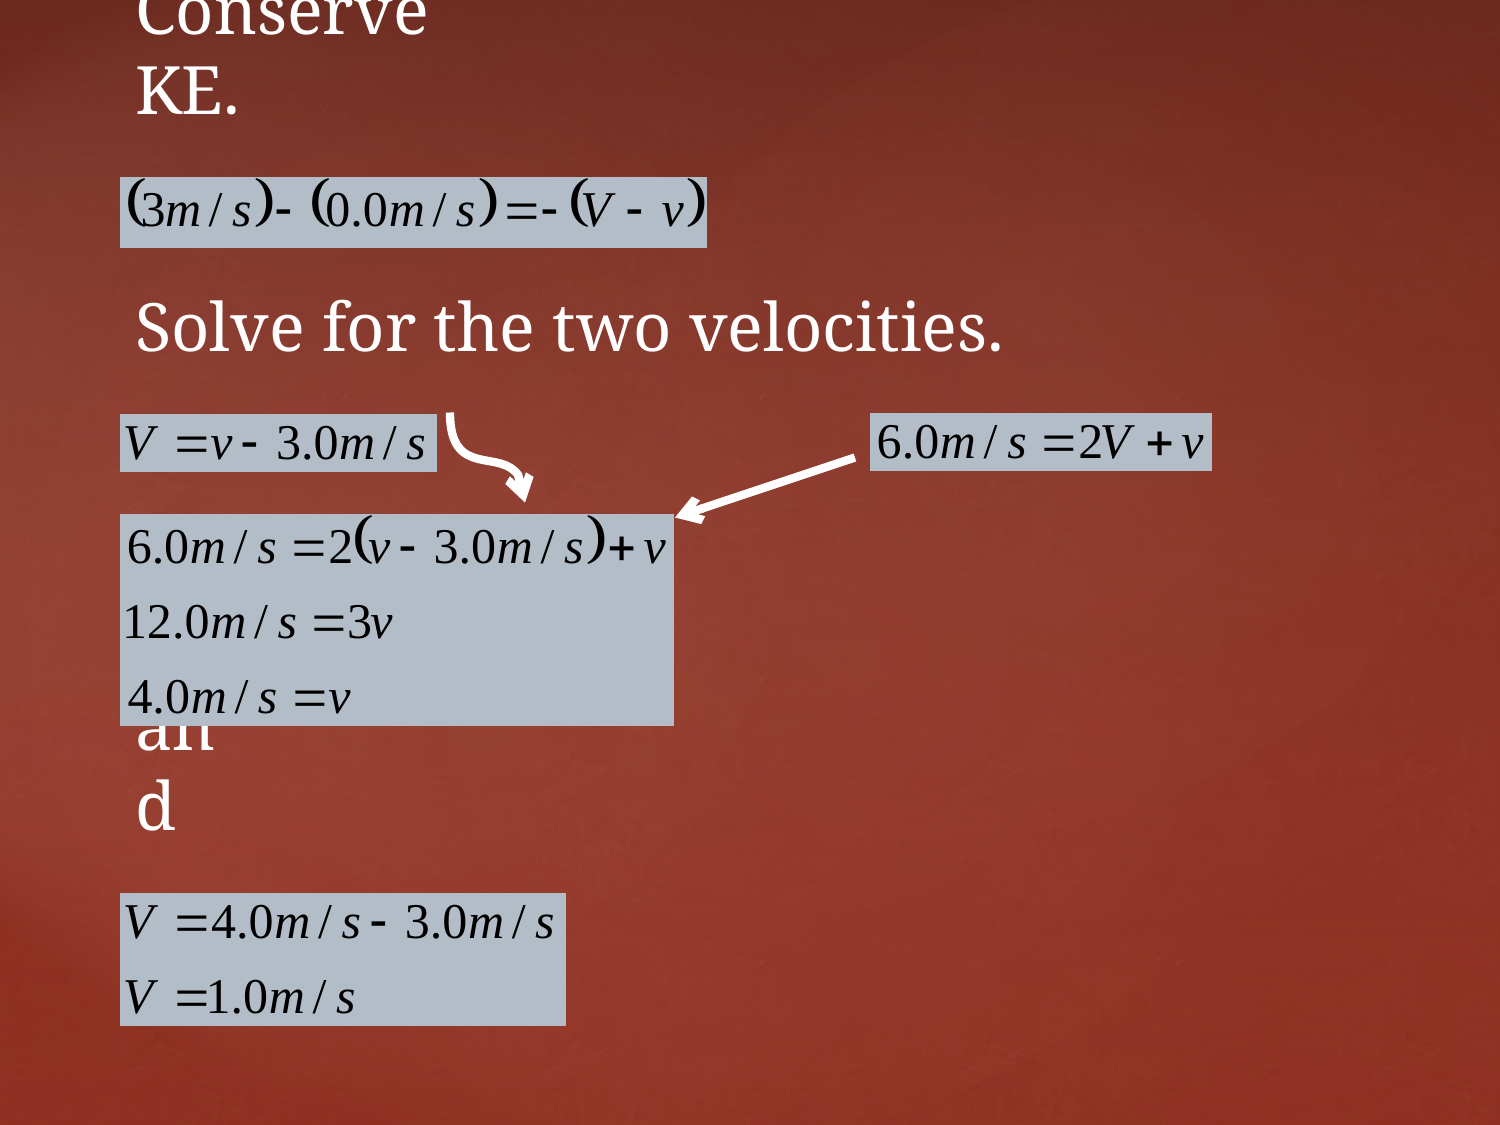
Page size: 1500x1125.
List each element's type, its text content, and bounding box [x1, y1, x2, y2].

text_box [119, 513, 675, 727]
text_box Solve for the two velocities. [119, 289, 1080, 372]
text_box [674, 456, 856, 518]
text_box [119, 176, 708, 249]
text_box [441, 419, 533, 496]
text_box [119, 413, 438, 473]
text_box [119, 891, 567, 1027]
title Conserve KE. [120, 52, 533, 135]
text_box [869, 411, 1213, 472]
text_box and [120, 768, 263, 851]
